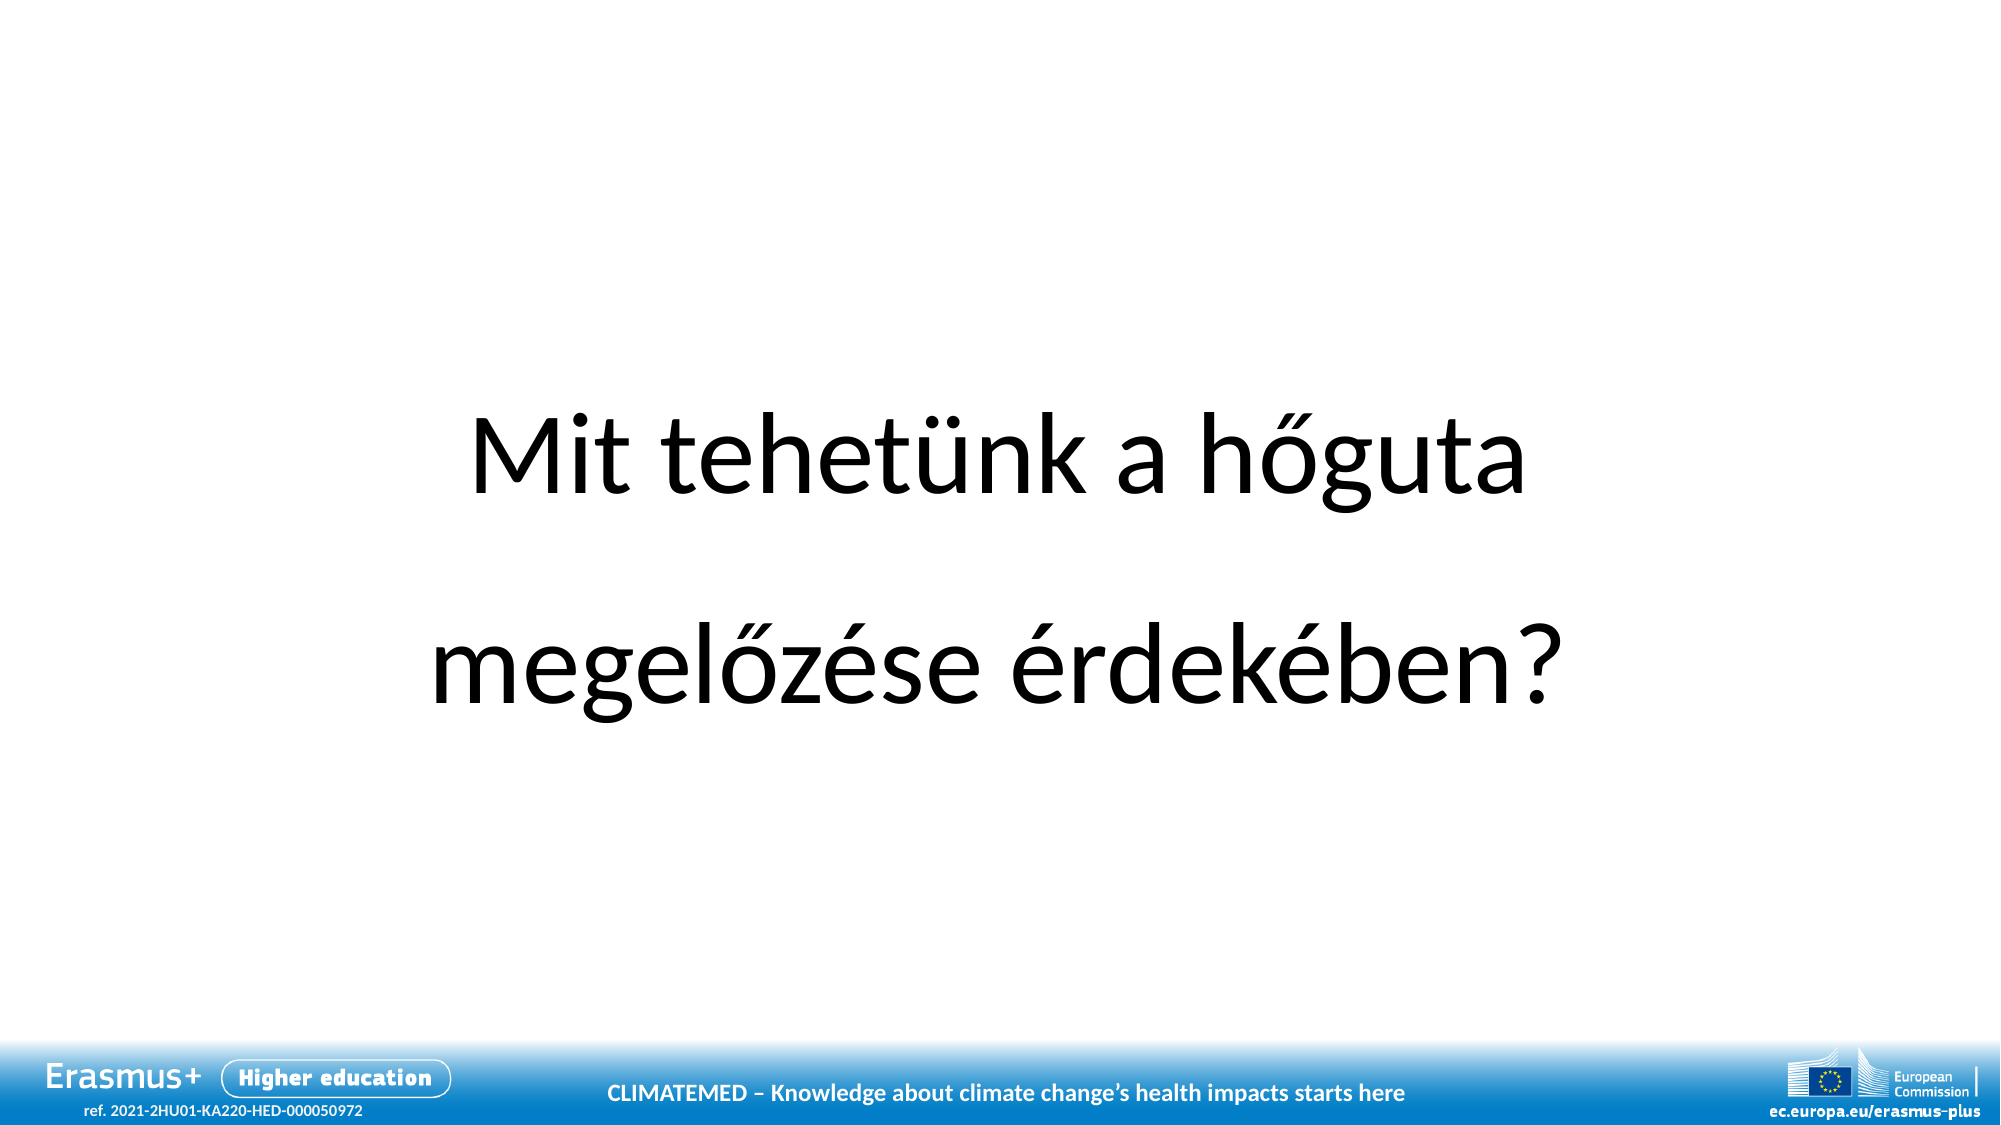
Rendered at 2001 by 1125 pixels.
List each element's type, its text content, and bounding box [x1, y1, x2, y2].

picture [0, 899, 2000, 1125]
text_box Mit tehetünk a hőguta megelőzése érdekében? [136, 266, 1862, 768]
